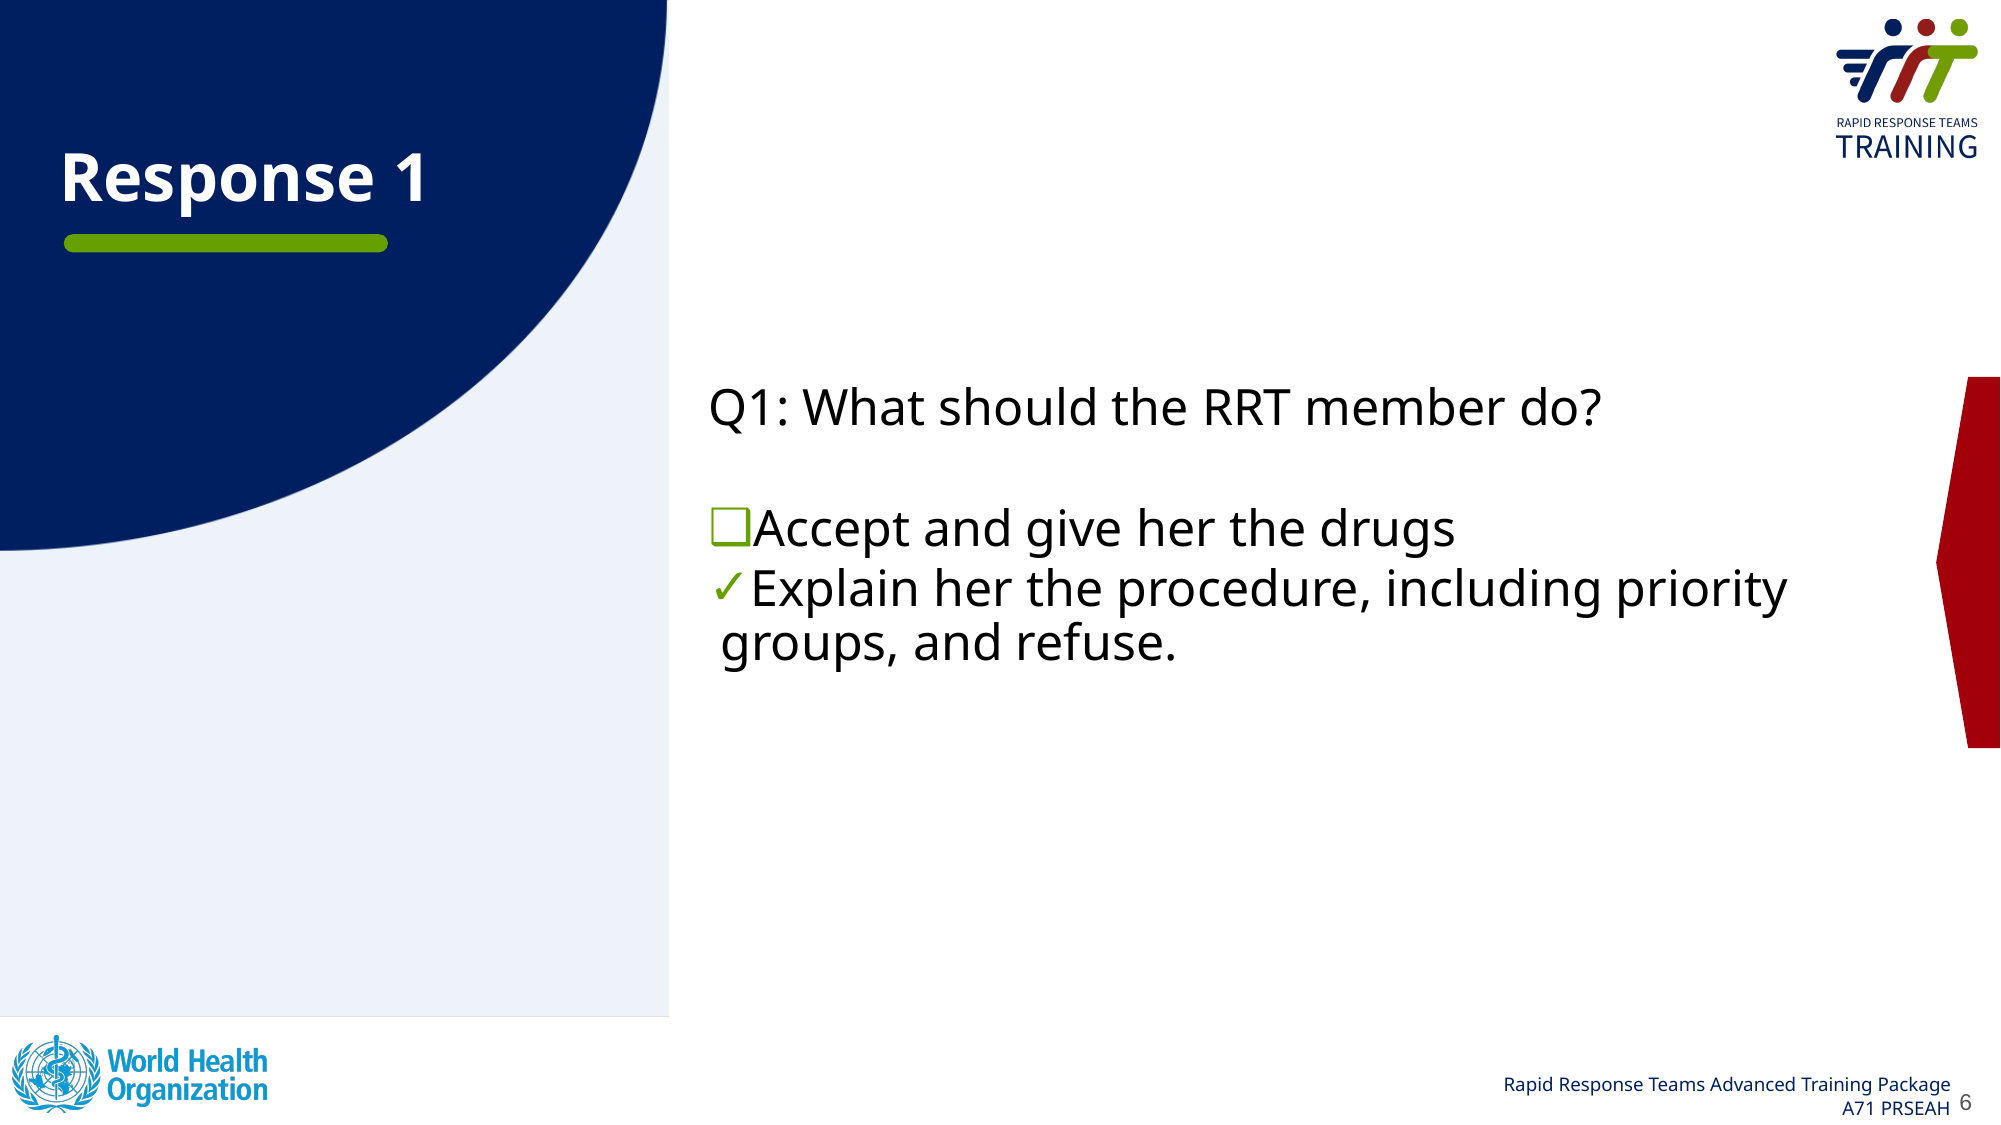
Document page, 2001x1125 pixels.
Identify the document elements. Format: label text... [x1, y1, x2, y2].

picture [12, 1035, 267, 1113]
picture [0, 0, 669, 1018]
list Q1: What should the RRT member do? Accept and give her the drugs Explain her the procedure, including priority groups, and refuse. [700, 135, 1937, 918]
title Response 1 [51, 136, 589, 455]
picture [1835, 19, 1978, 167]
picture [12, 1083, 48, 1113]
text_box [63, 234, 388, 253]
picture [58, 1050, 64, 1058]
slide_number 6 [1882, 1037, 1916, 1092]
